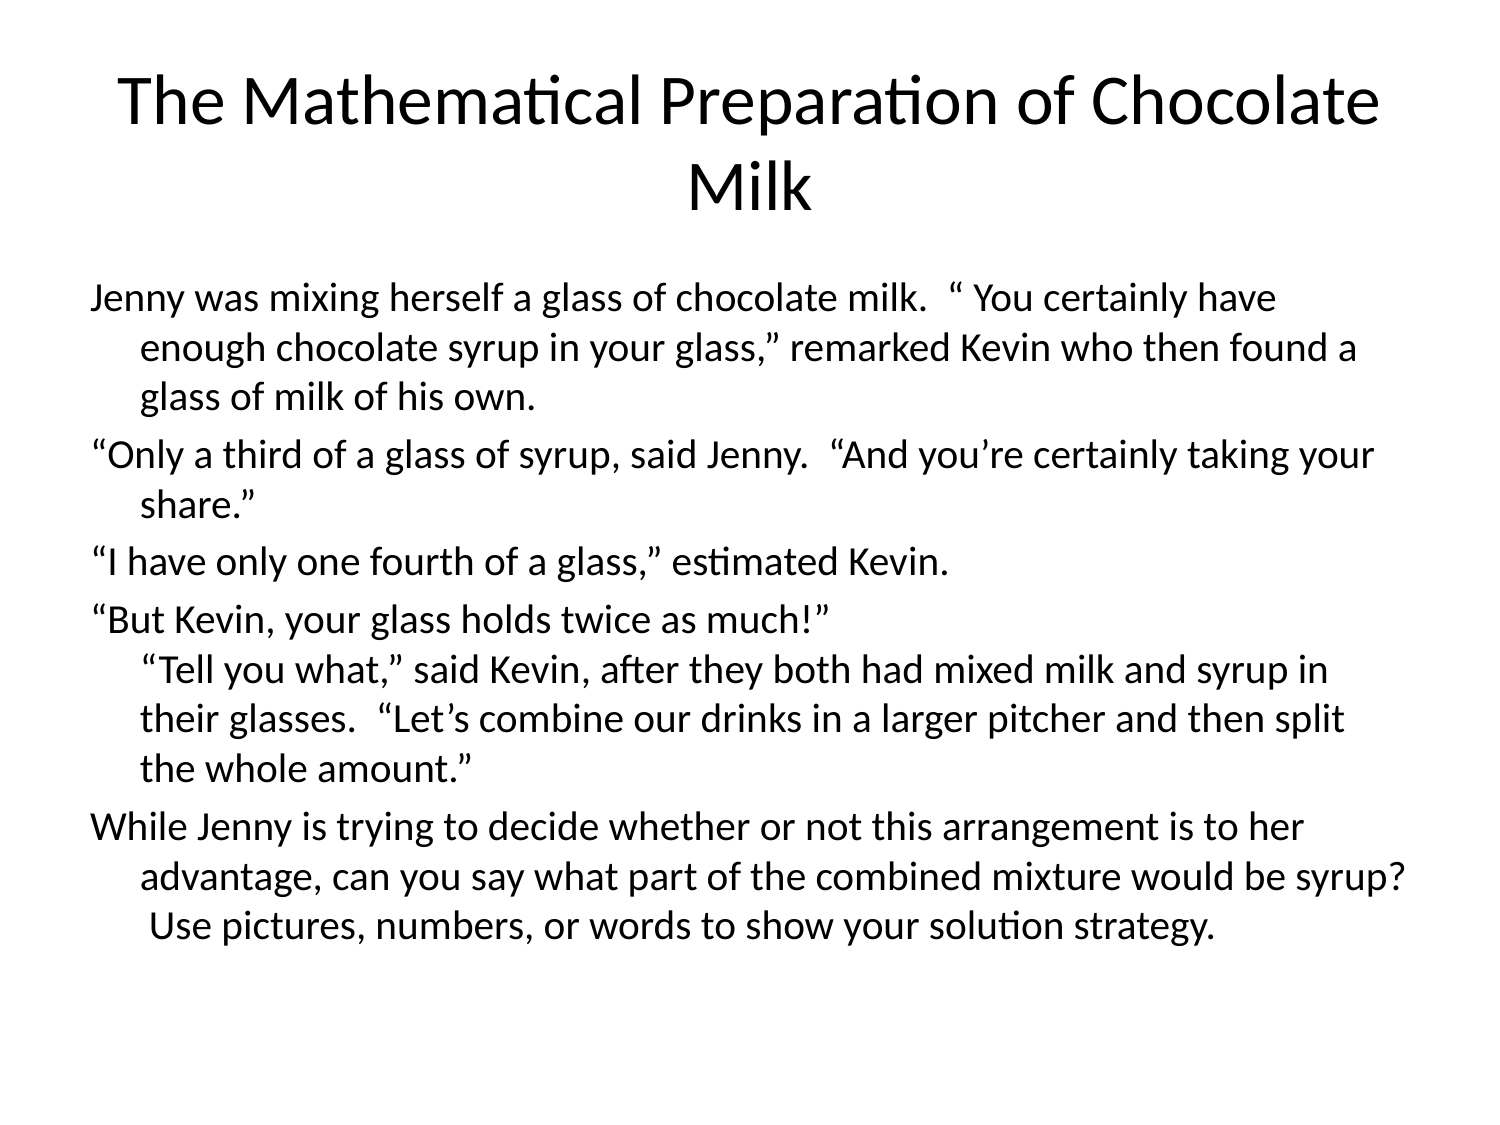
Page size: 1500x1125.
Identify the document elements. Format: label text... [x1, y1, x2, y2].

title The Mathematical Preparation of Chocolate Milk [75, 45, 1425, 233]
list Jenny was mixing herself a glass of chocolate milk. “ You certainly have enough chocolate syrup in your glass,” remarked Kevin who then found a glass of milk of his own. “Only a third of a glass of syrup, said Jenny. “And you’re certainly taking your share.” “I have only one fourth of a glass,” estimated Kevin. “But Kevin, your glass holds twice as much!” “Tell you what,” said Kevin, after they both had mixed milk and syrup in their glasses. “Let’s combine our drinks in a larger pitcher and then split the whole amount.” While Jenny is trying to decide whether or not this arrangement is to her advantage, can you say what part of the combined mixture would be syrup? Use pictures, numbers, or words to show your solution strategy. [75, 262, 1425, 1005]
